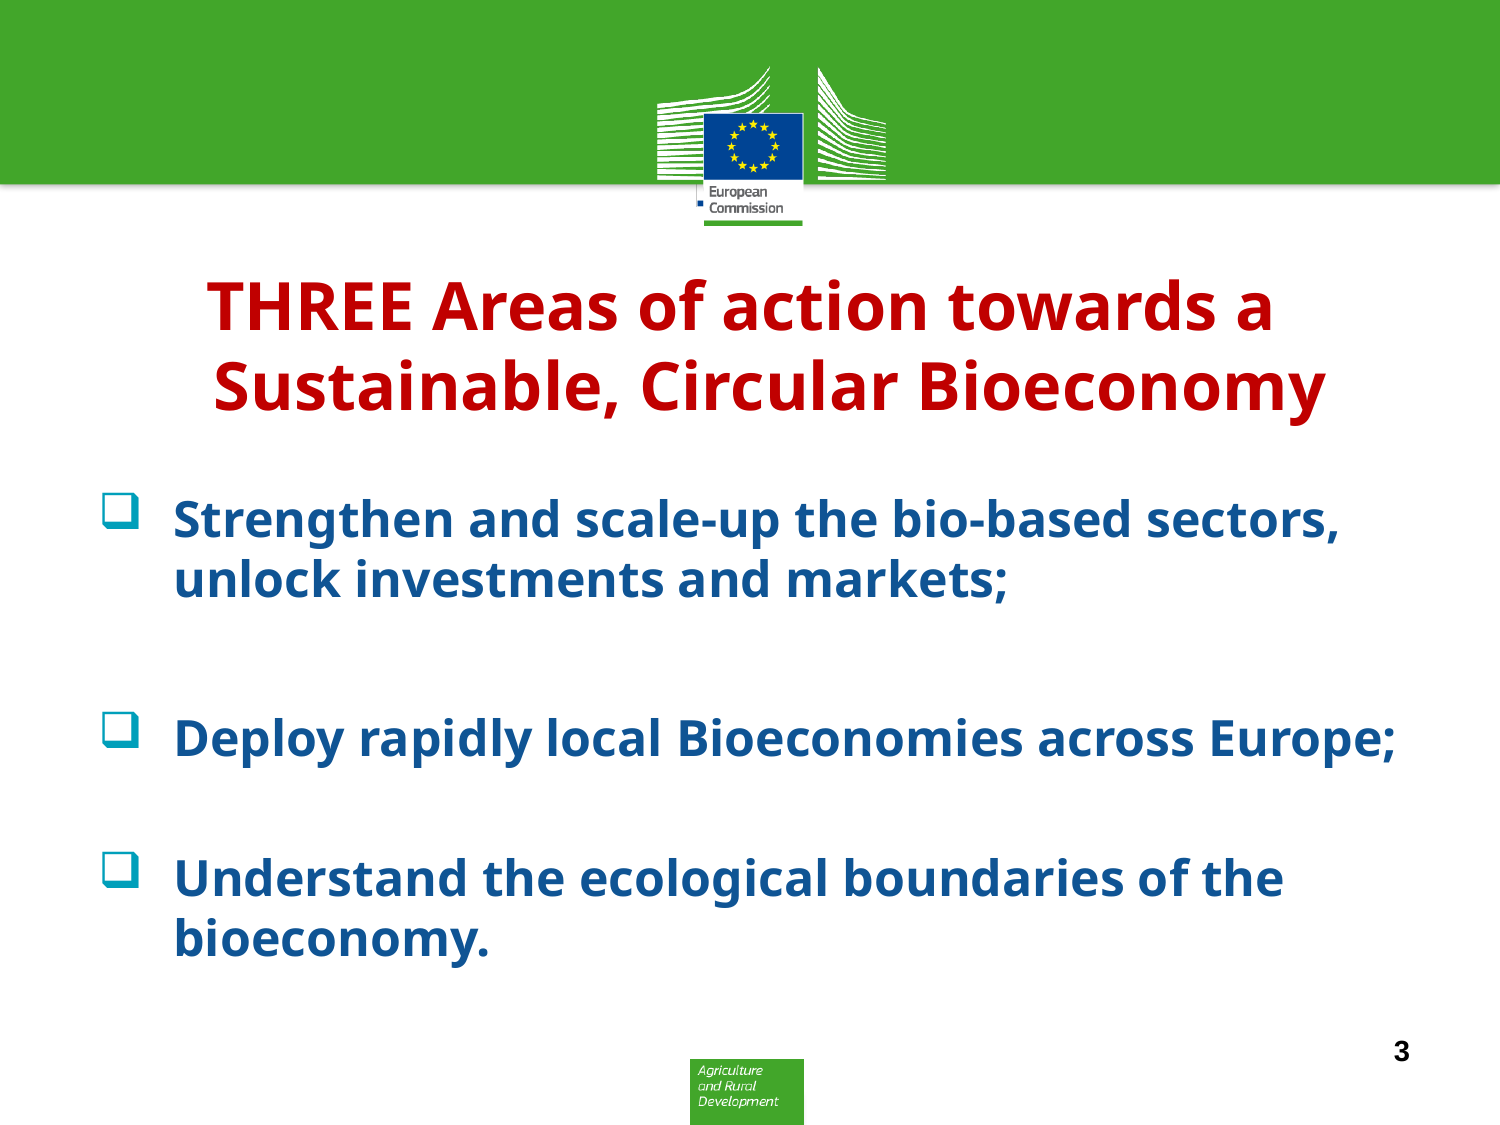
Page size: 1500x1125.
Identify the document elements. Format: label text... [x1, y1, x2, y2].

list Strengthen and scale-up the bio-based sectors, unlock investments and markets; Deploy rapidly local Bioeconomies across Europe; Understand the ecological boundaries of the bioeconomy. [17, 479, 1483, 1035]
picture [620, 66, 886, 219]
slide_number 3 [1074, 1024, 1425, 1103]
title THREE Areas of action towards a Sustainable, Circular Bioeconomy [0, 219, 1500, 468]
picture [690, 1059, 804, 1125]
